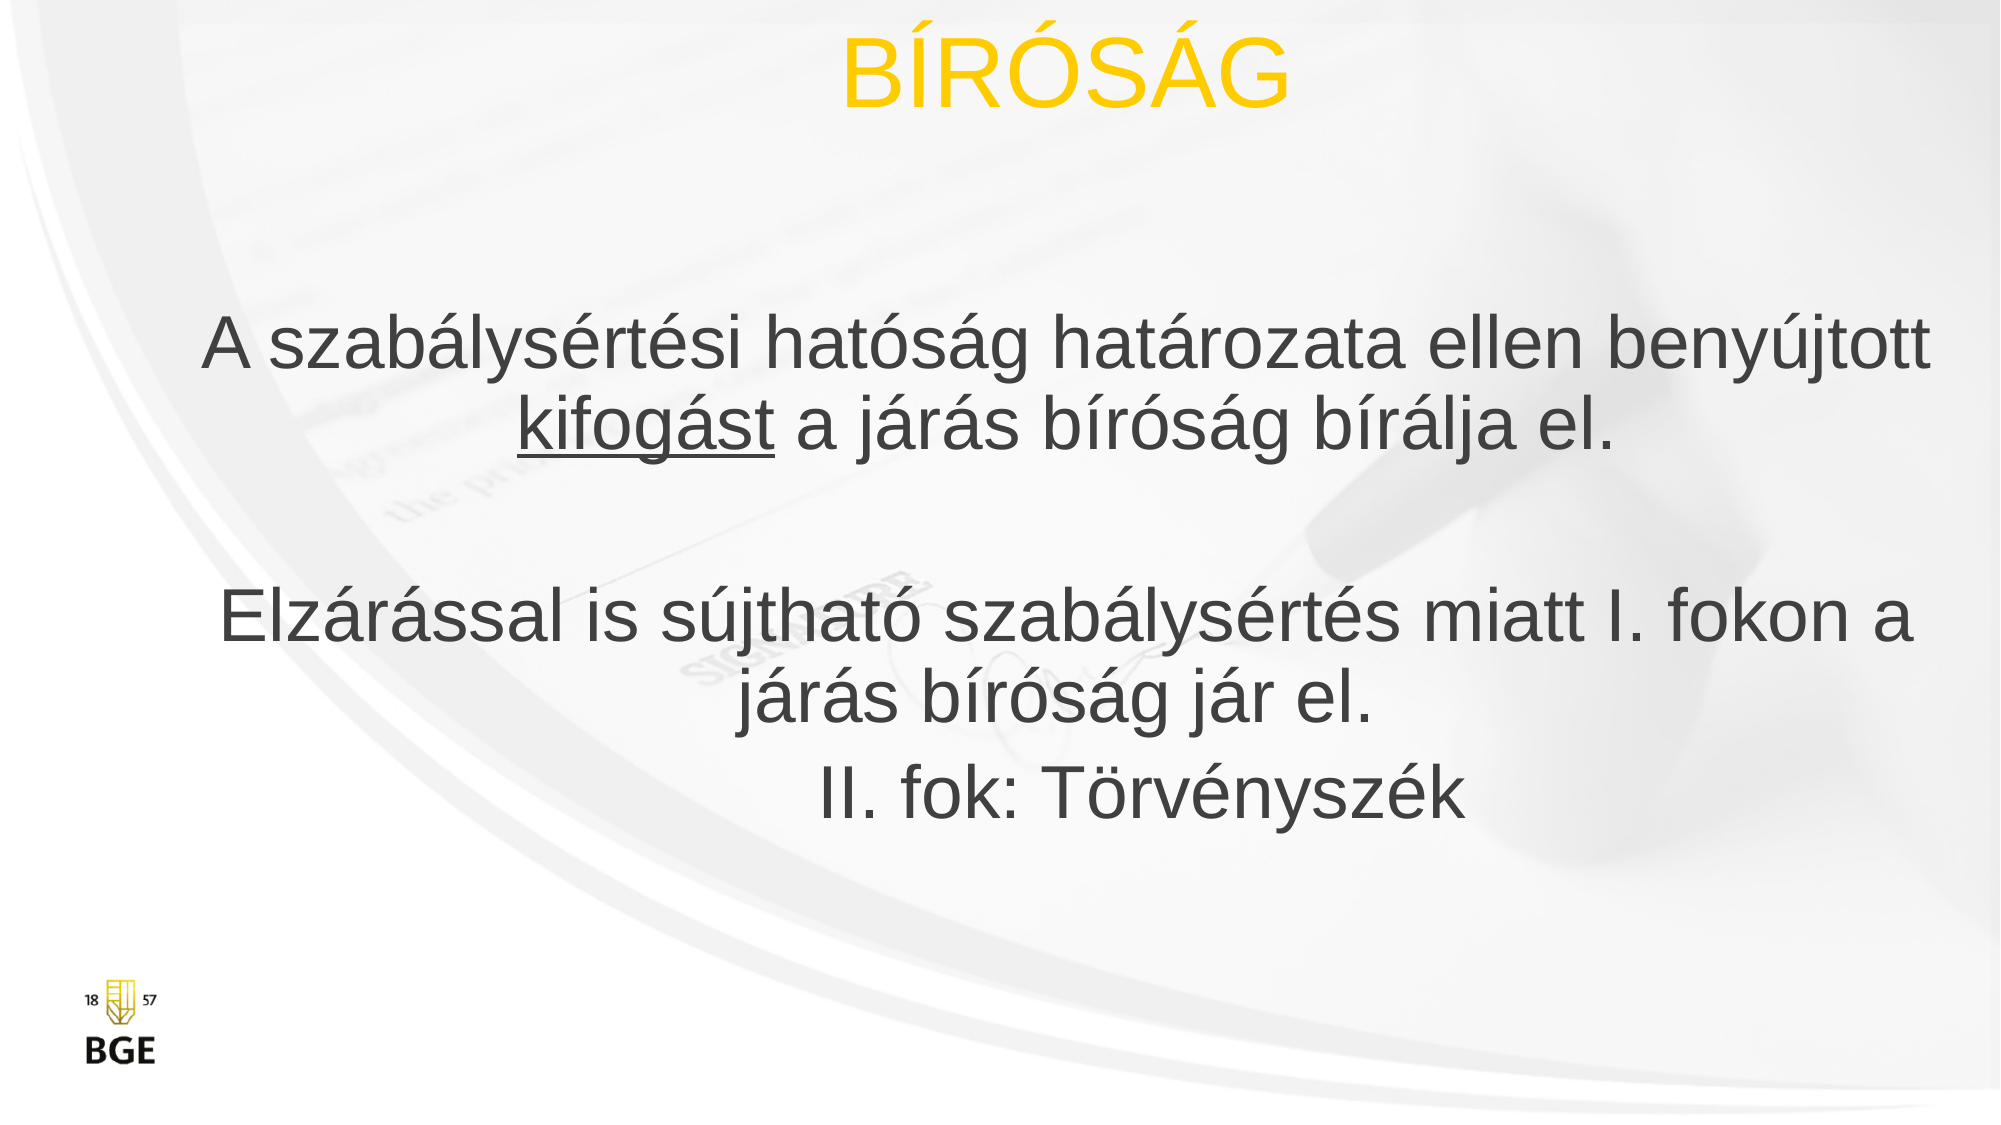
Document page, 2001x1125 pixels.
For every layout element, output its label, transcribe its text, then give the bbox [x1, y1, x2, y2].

text_box BÍRÓSÁG [149, 0, 1985, 235]
list A szabálysértési hatóság határozata ellen benyújtott kifogást a járás bíróság bírálja el. Elzárással is sújtható szabálysértés miatt I. fokon a járás bíróság jár el. II. fok: Törvényszék [149, 275, 1985, 950]
picture [0, 0, 2001, 1125]
